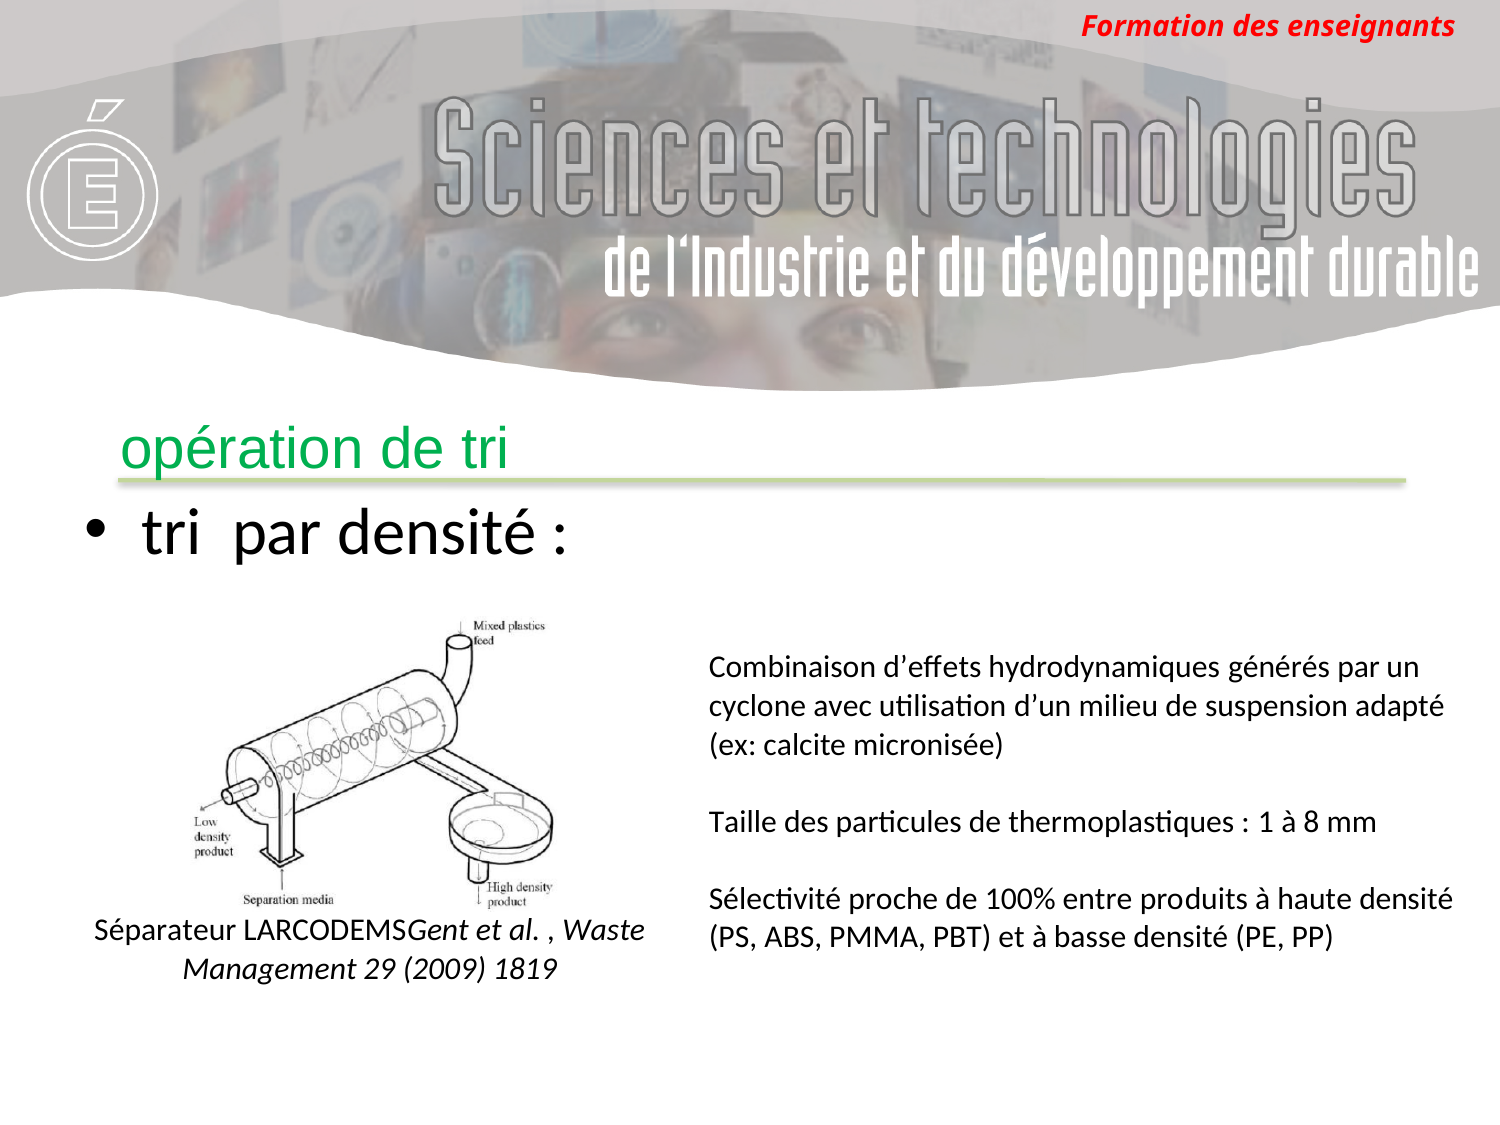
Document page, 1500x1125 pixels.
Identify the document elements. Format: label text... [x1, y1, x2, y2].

title opération de tri [105, 398, 1219, 480]
list tri par densité : [70, 480, 1421, 581]
picture [65, 615, 1457, 1062]
